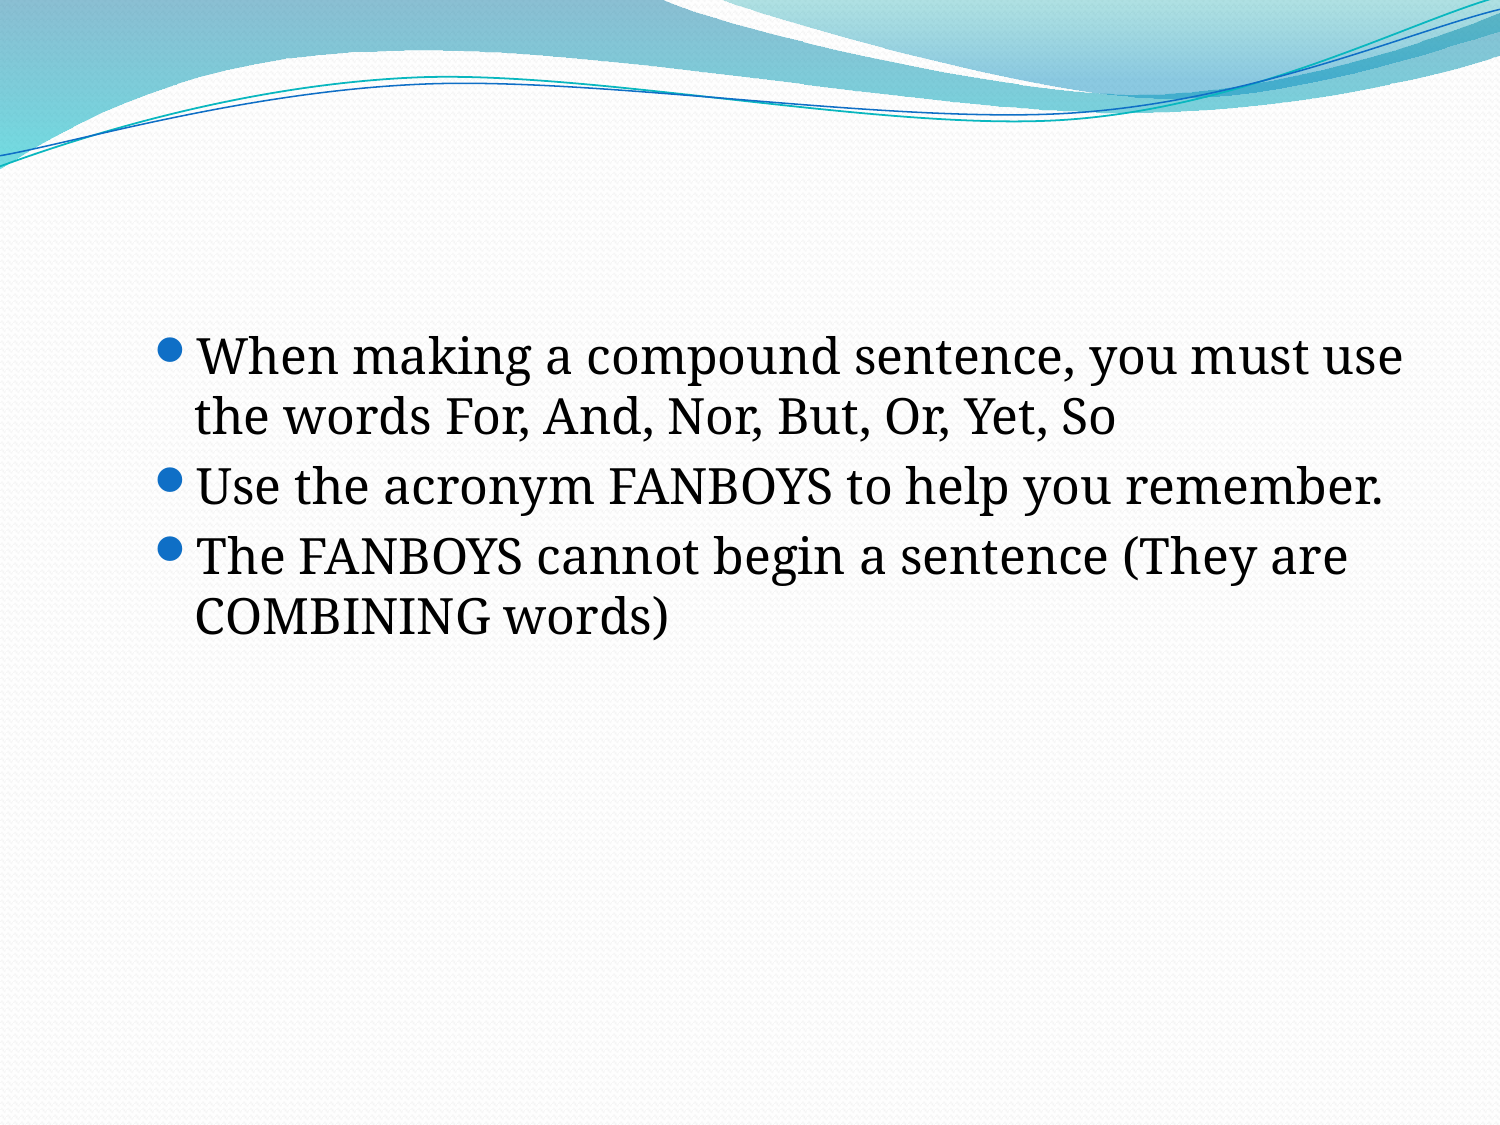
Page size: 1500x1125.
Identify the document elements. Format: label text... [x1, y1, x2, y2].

list When making a compound sentence, you must use the words For, And, Nor, But, Or, Yet, So Use the acronym FANBOYS to help you remember. The FANBOYS cannot begin a sentence (They are COMBINING words) [75, 317, 1425, 1038]
